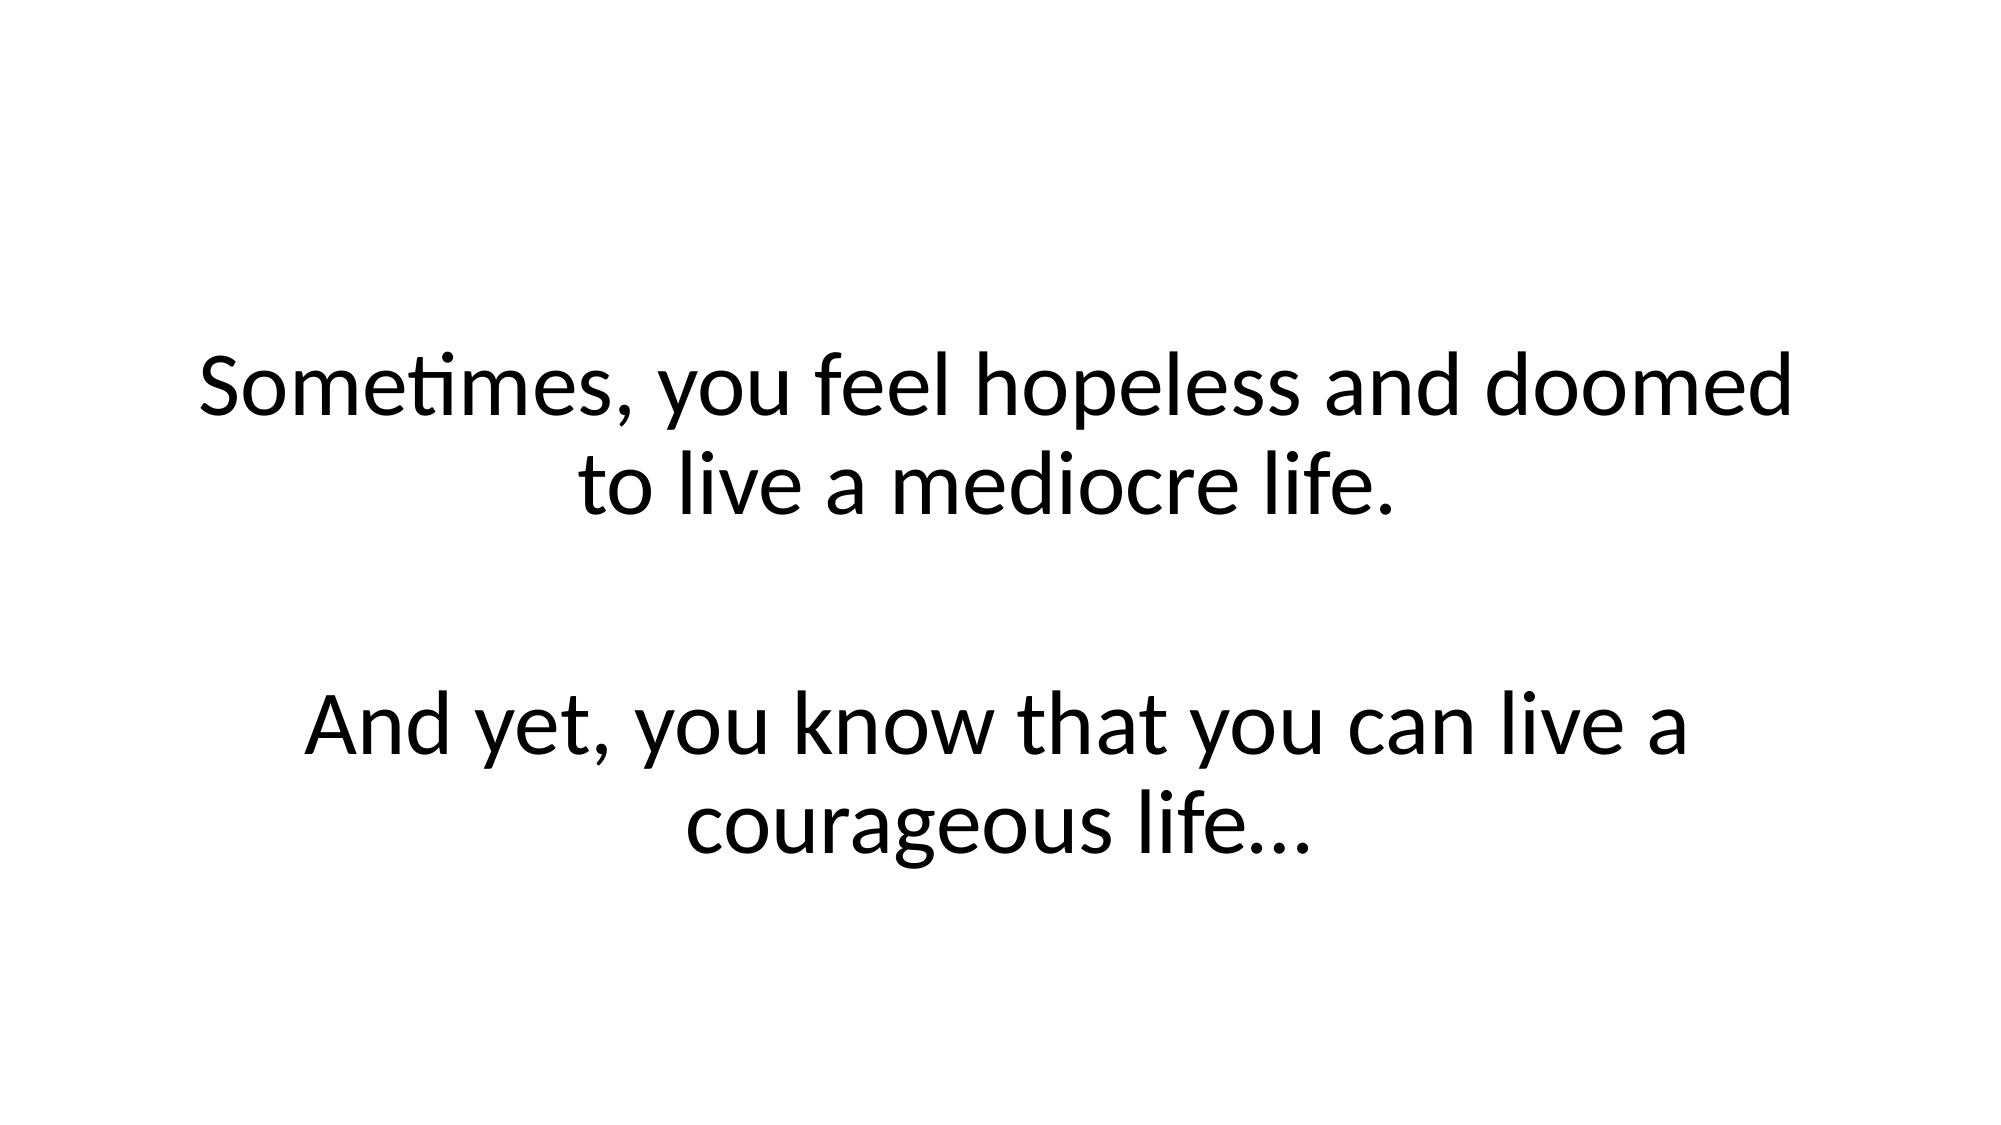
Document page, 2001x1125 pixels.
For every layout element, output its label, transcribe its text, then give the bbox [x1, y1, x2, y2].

list Sometimes, you feel hopeless and doomed to live a mediocre life. And yet, you know that you can live a courageous life… [179, 329, 1818, 736]
